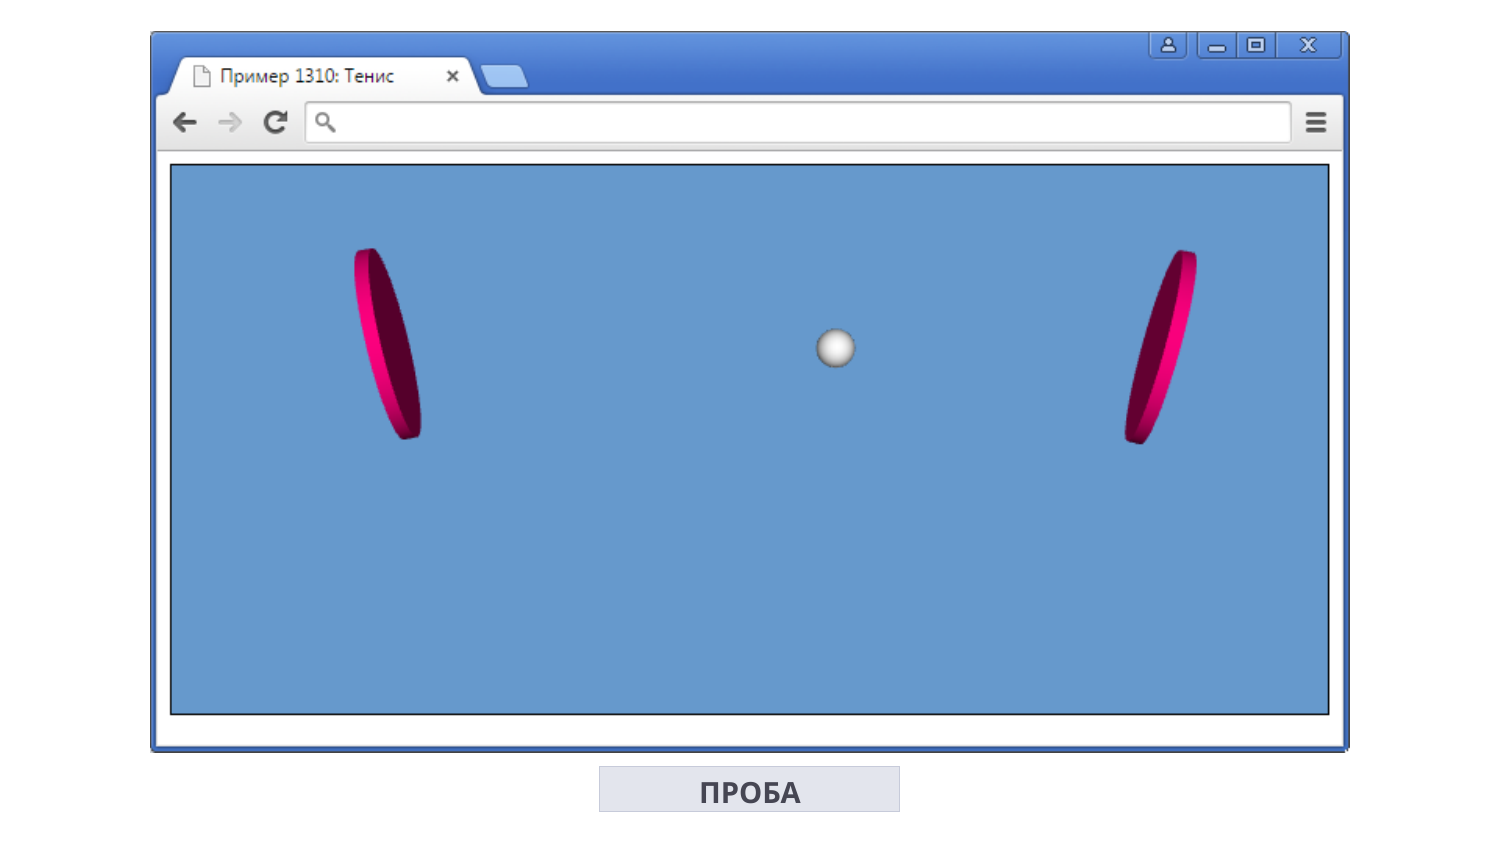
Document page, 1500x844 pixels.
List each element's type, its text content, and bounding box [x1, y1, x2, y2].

text_box ПРОБА [599, 766, 900, 812]
picture [149, 31, 1351, 753]
